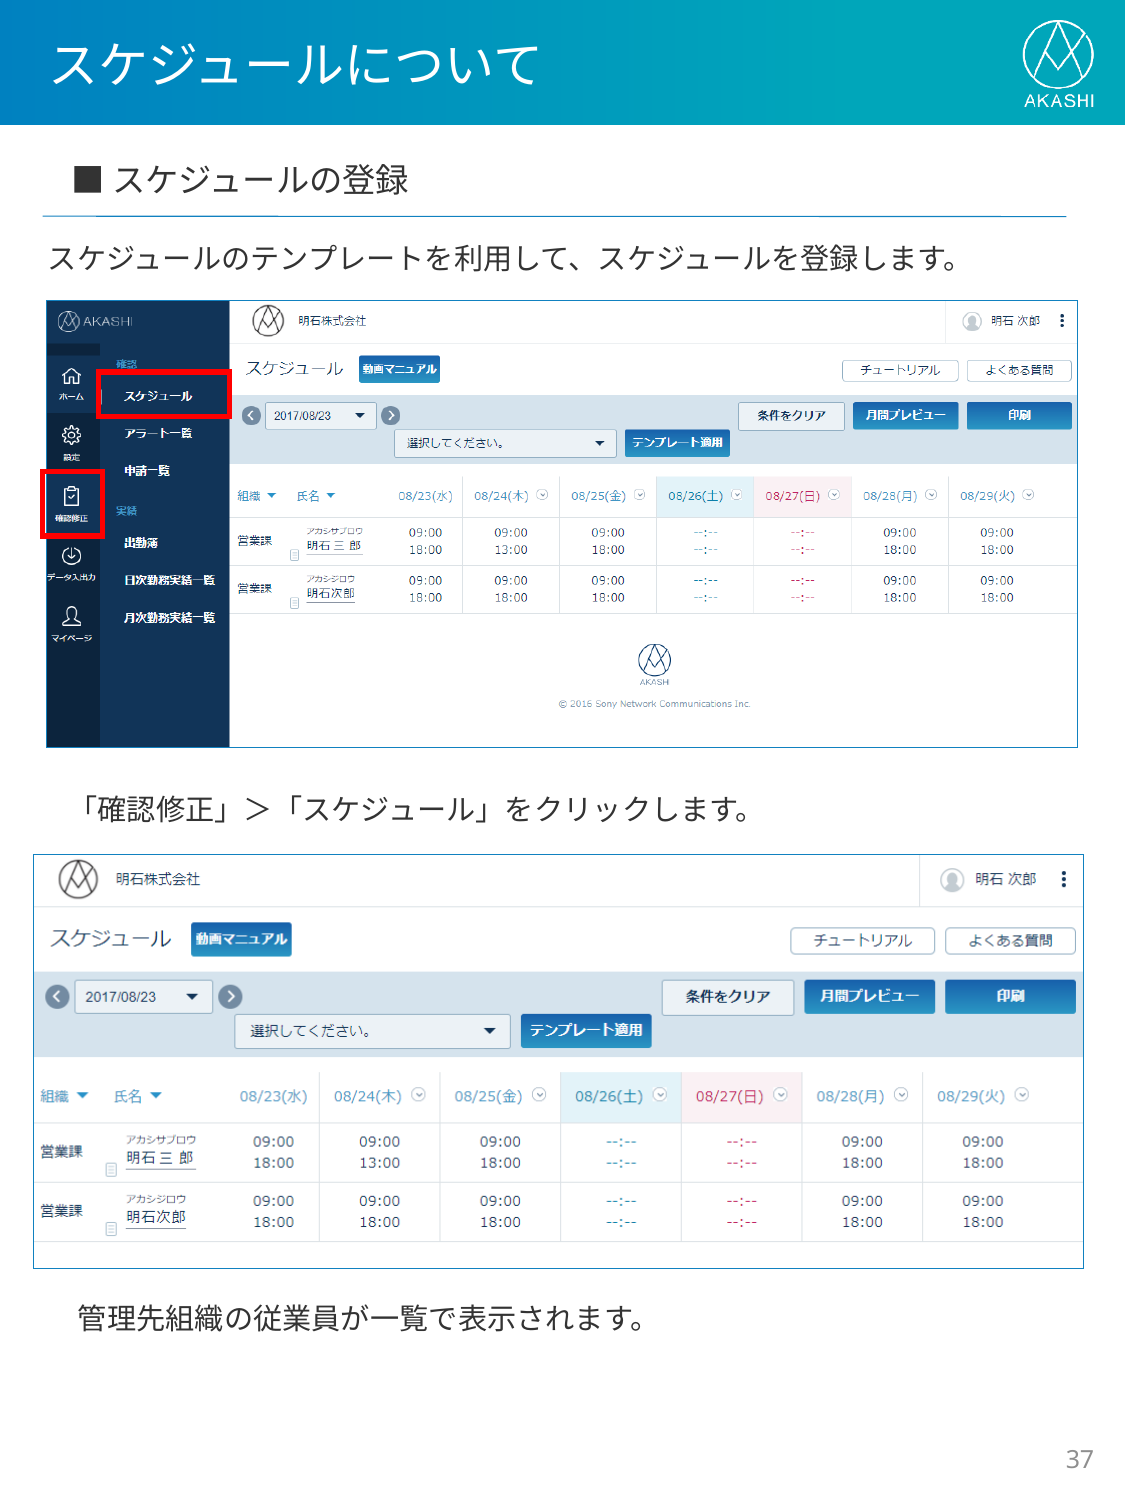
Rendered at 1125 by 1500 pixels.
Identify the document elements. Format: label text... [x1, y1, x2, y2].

text_box [42, 470, 46, 537]
text_box 管理先組織の従業員が一覧で表示されます。 [63, 1293, 1034, 1344]
picture [1045, 9, 1103, 117]
picture [46, 300, 1078, 748]
text_box スケジュールのテンプレートを利用して、スケジュールを登録します。 [33, 232, 1004, 283]
text_box 「確認修正」＞「スケジュール」をクリックします。 [53, 783, 1025, 834]
slide_number 36 [856, 1420, 1110, 1500]
title スケジュールについて [33, 0, 1045, 123]
picture [33, 854, 1084, 1269]
text_box ■スケジュールの登録 [56, 151, 1034, 207]
